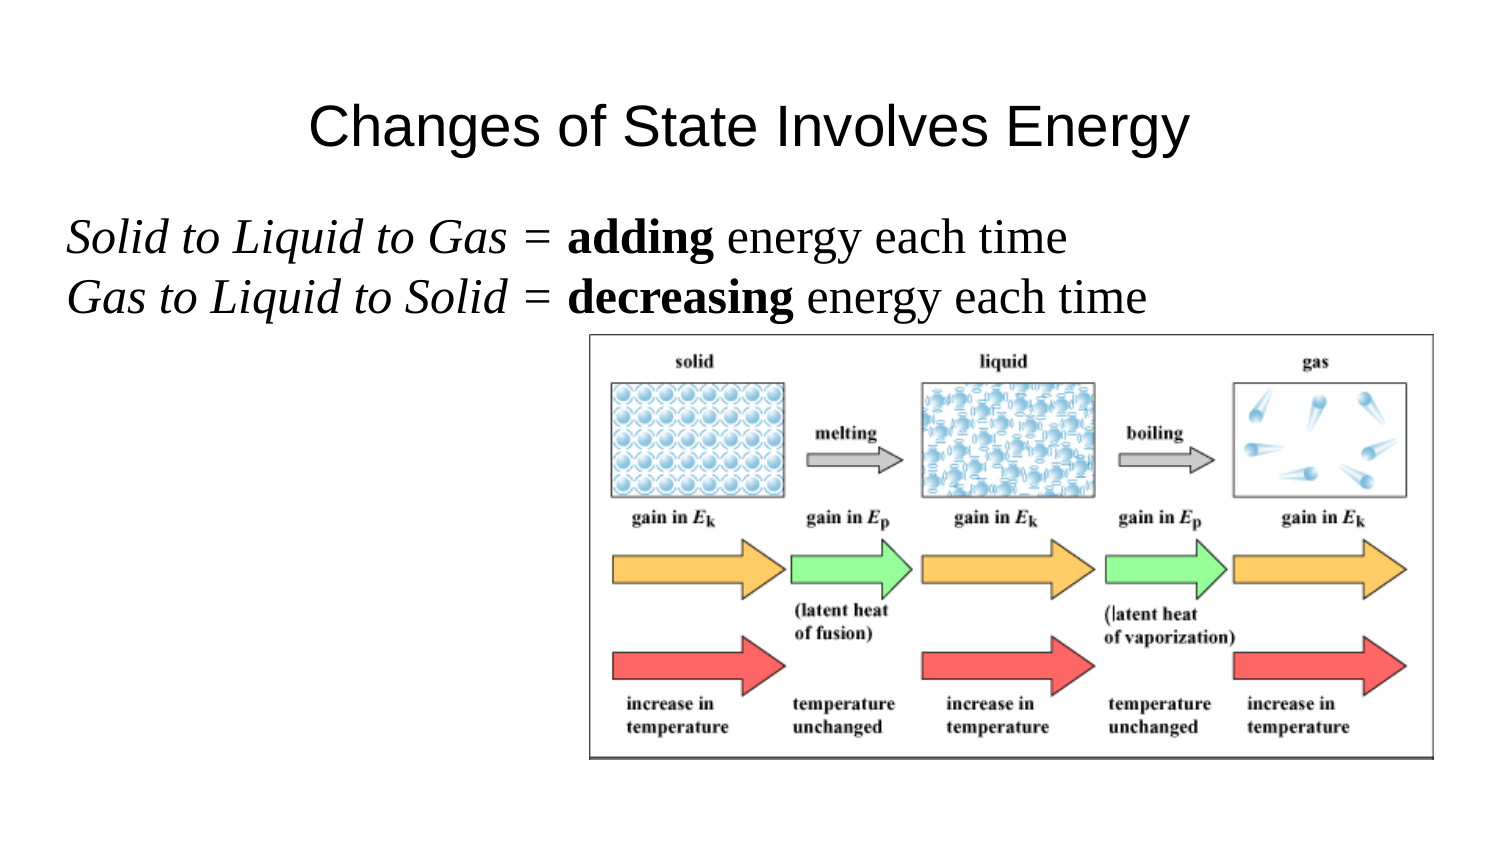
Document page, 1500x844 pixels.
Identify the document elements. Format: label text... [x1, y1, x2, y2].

picture [589, 334, 1434, 760]
list Solid to Liquid to Gas = adding energy each time Gas to Liquid to Solid = decreasing energy each time [51, 189, 1449, 750]
title Changes of State Involves Energy [51, 72, 1449, 167]
